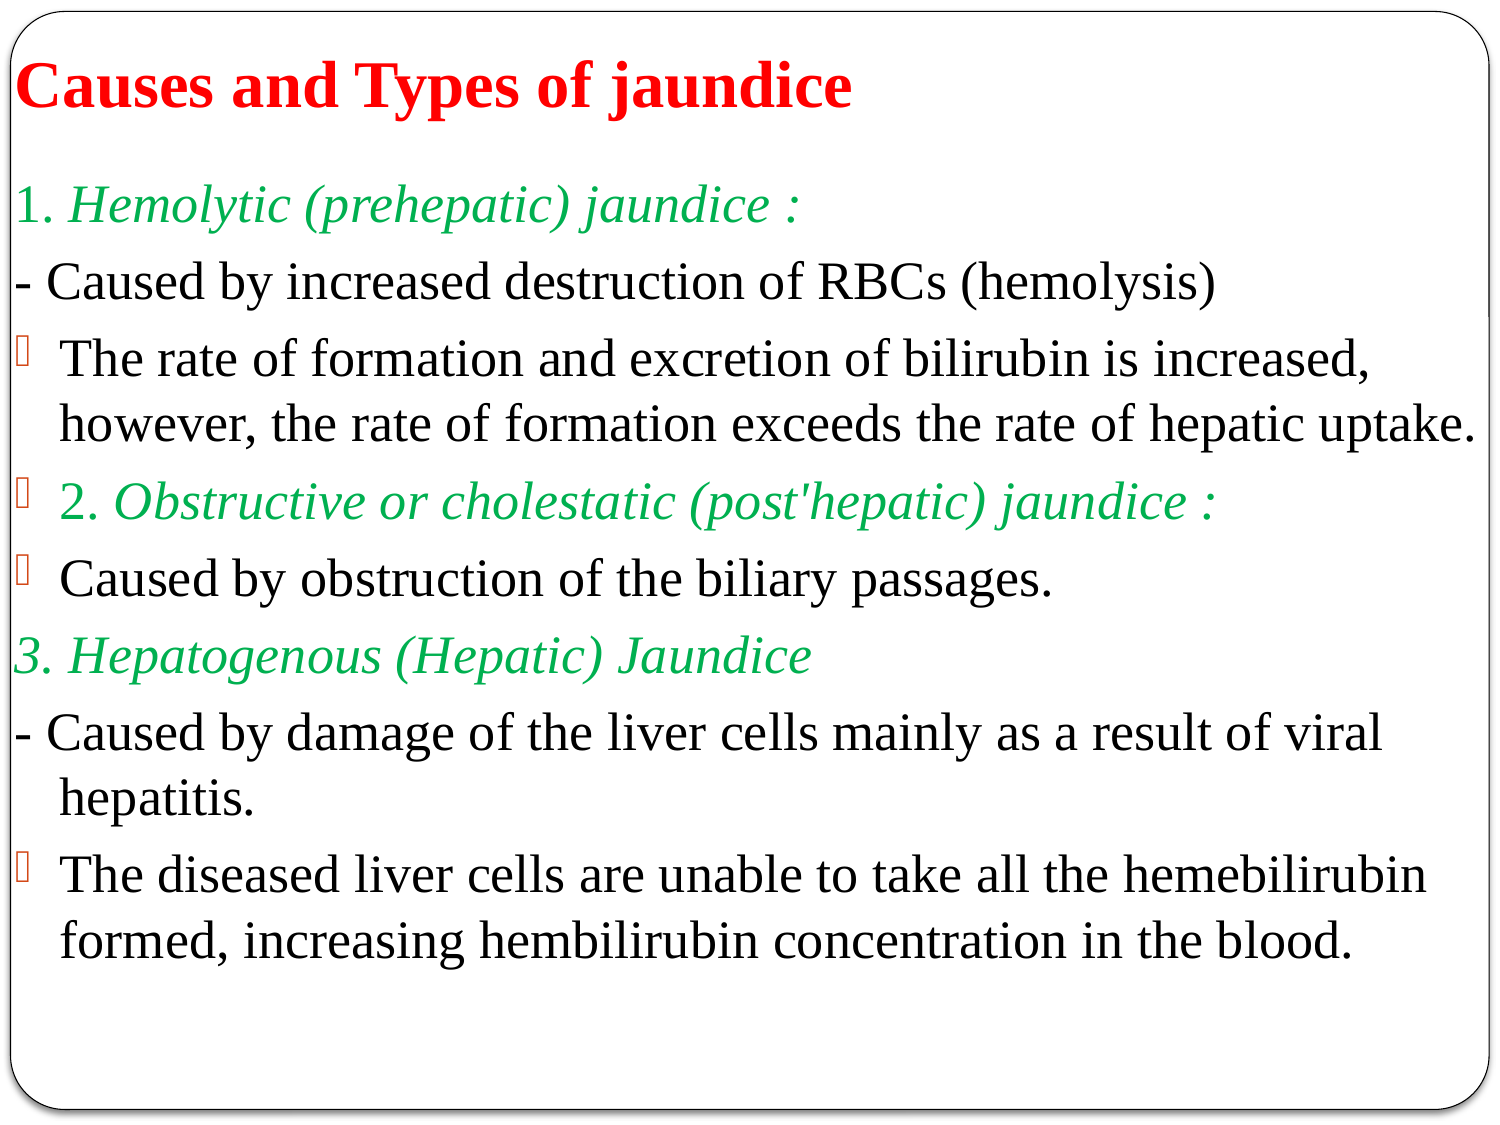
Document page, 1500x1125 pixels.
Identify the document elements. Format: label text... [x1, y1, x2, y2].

title Causes and Types of jaundice [0, 0, 1350, 136]
list 1. Hemolytic (prehepatic) jaundice : - Caused by increased destruction of RBCs (hemolysis) The rate of formation and excretion of bilirubin is increased, however, the rate of formation exceeds the rate of hepatic uptake. 2. Obstructive or cholestatic (post'hepatic) jaundice : Caused by obstruction of the biliary passages. 3. Hepatogenous (Hepatic) Jaundice - Caused by damage of the liver cells mainly as a result of viral hepatitis. The diseased liver cells are unable to take all the hemebilirubin formed, increasing hembilirubin concentration in the blood. [0, 160, 1500, 1125]
